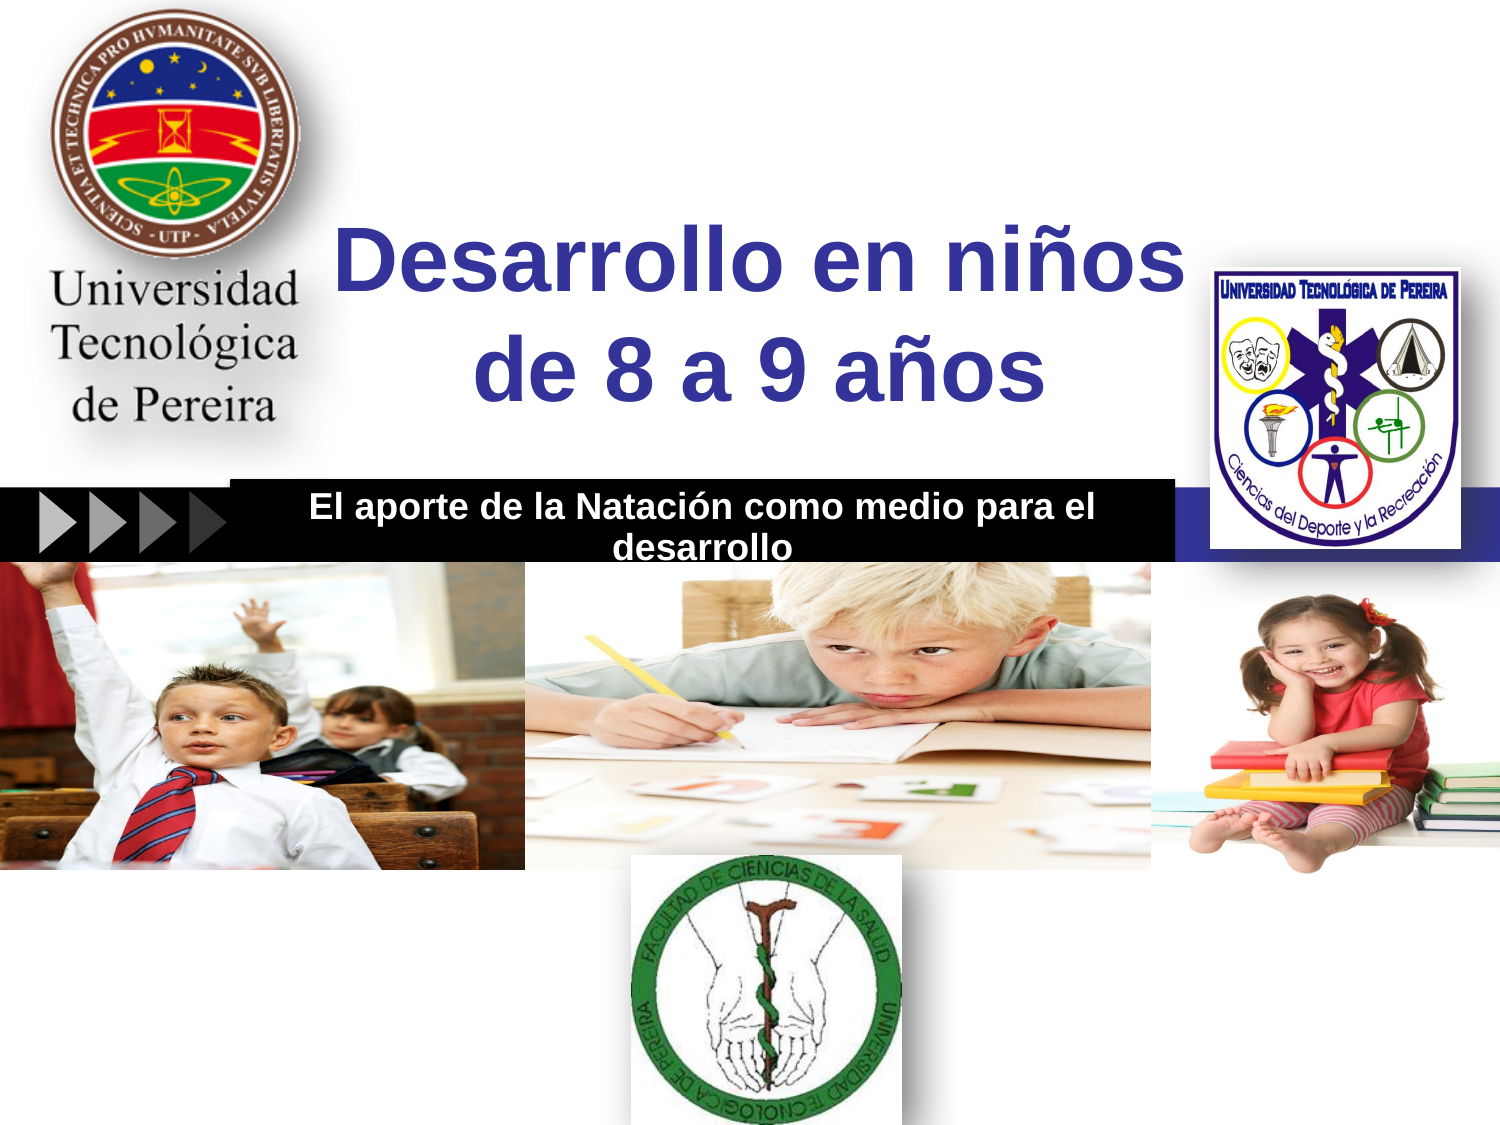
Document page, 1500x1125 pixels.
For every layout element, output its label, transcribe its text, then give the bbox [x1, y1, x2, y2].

picture [0, 562, 1500, 1125]
subtitle El aporte de la Natación como medio para el desarrollo [229, 479, 1176, 560]
picture [40, 0, 308, 435]
picture [1210, 266, 1462, 549]
title Desarrollo en niños de 8 a 9 años [355, 207, 1267, 412]
